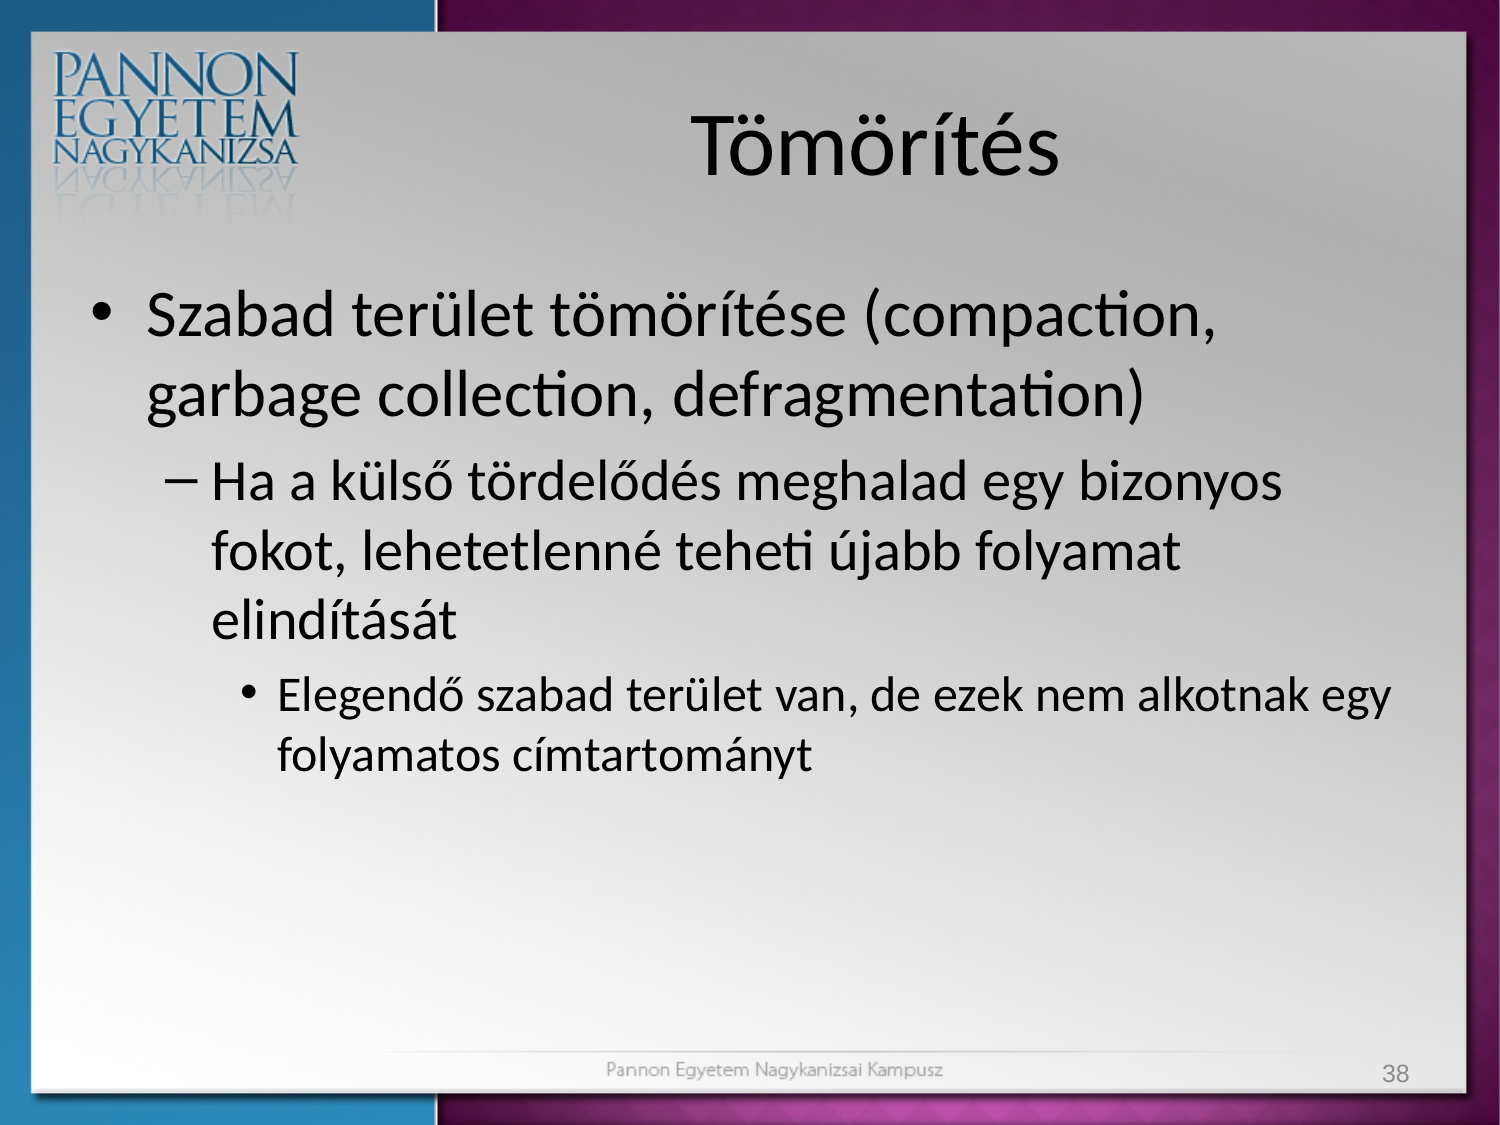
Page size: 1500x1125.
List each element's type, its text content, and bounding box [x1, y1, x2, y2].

title Tömörítés [328, 45, 1425, 233]
picture [0, 0, 1500, 1125]
slide_number 38 [1074, 1042, 1425, 1103]
list Szabad terület tömörítése (compaction, garbage collection, defragmentation) Ha a külső tördelődés meghalad egy bizonyos fokot, lehetetlenné teheti újabb folyamat elindítását Elegendő szabad terület van, de ezek nem alkotnak egy folyamatos címtartományt [75, 262, 1425, 1038]
